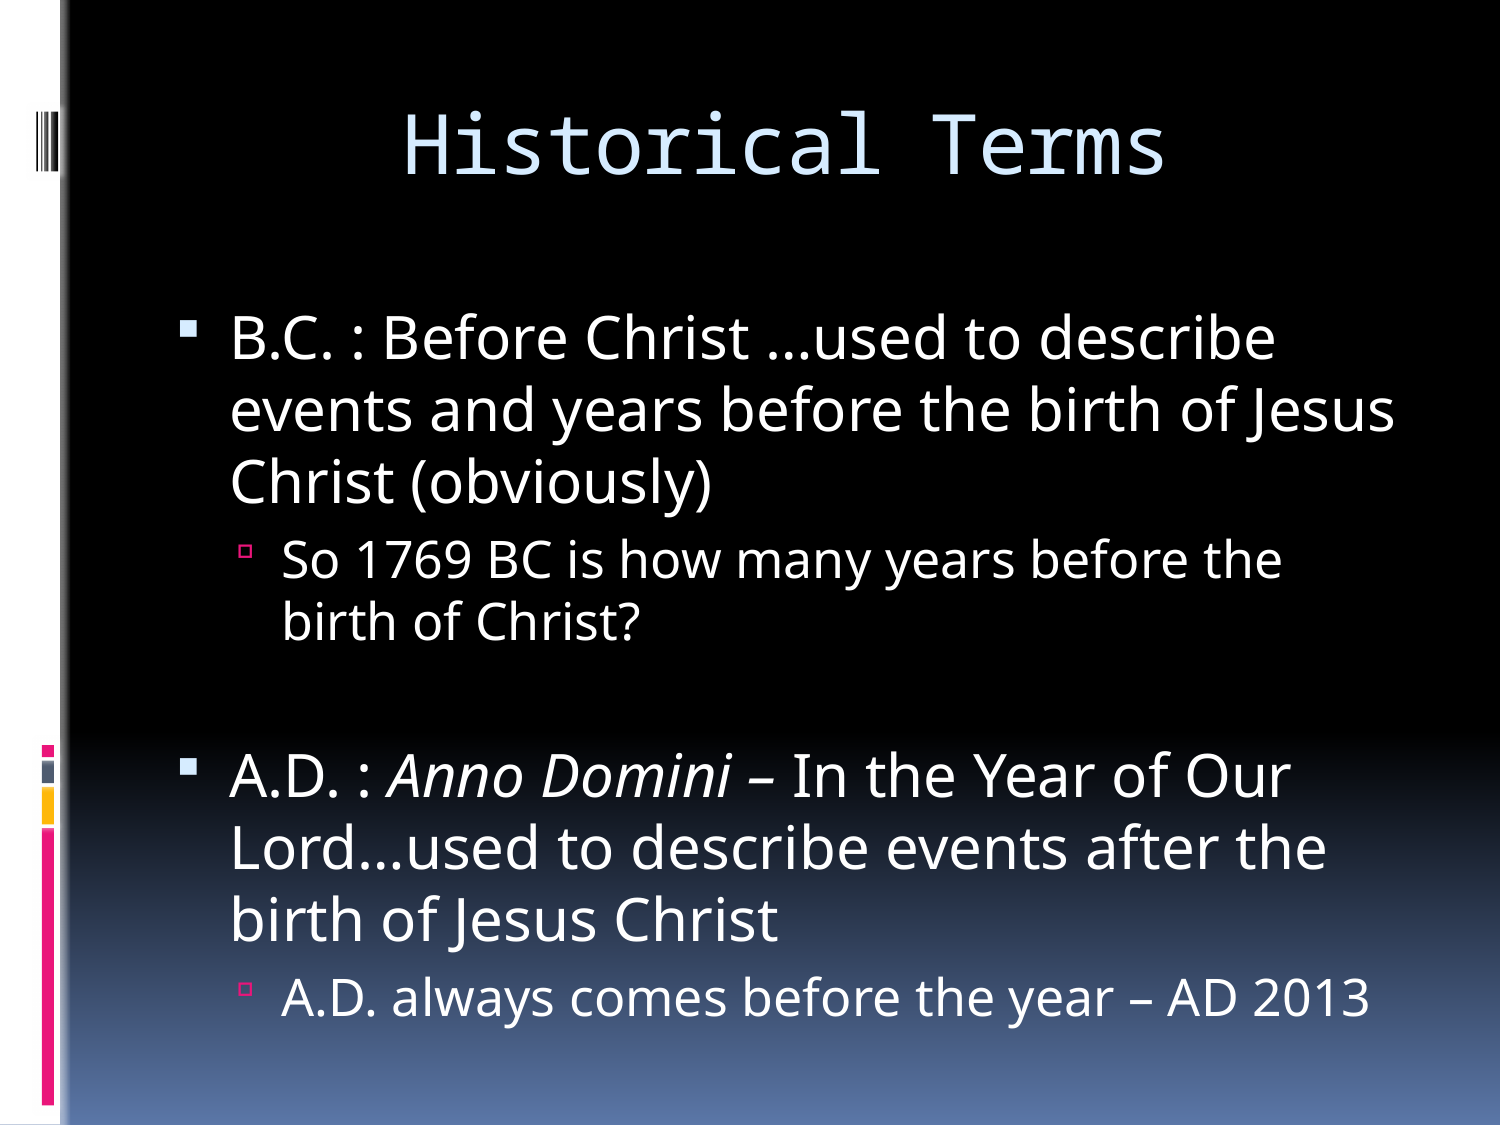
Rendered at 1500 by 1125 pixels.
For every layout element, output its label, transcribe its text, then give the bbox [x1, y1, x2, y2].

list B.C. : Before Christ …used to describe events and years before the birth of Jesus Christ (obviously) So 1769 BC is how many years before the birth of Christ? A.D. : Anno Domini – In the Year of Our Lord…used to describe events after the birth of Jesus Christ A.D. always comes before the year – AD 2013 [150, 292, 1425, 1043]
title Historical Terms [150, 83, 1425, 234]
